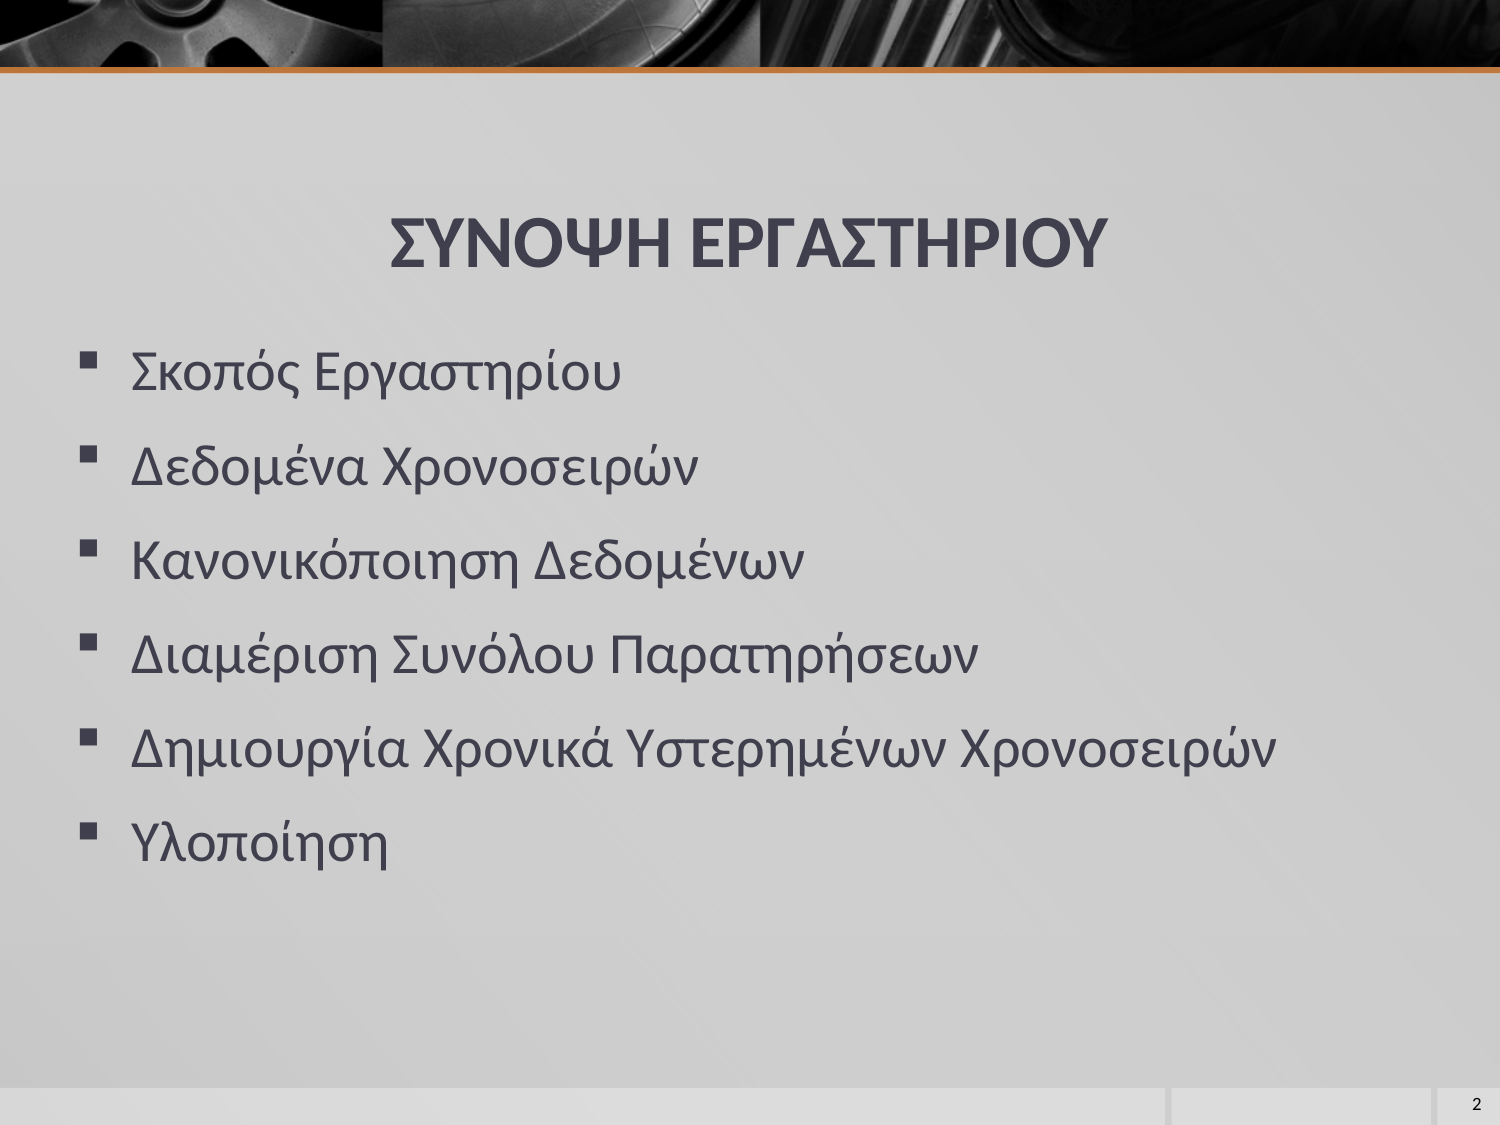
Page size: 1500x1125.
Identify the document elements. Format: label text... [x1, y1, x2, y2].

title ΣΥΝΟΨΗ ΕΡΓΑΣΤΗΡΙΟΥ [75, 162, 1425, 313]
picture [0, 0, 1500, 67]
list Σκοπός Εργαστηρίου Δεδομένα Χρονοσειρών Κανονικόποιηση Δεδομένων Διαμέριση Συνόλου Παρατηρήσεων Δημιουργία Χρονικά Υστερημένων Χρονοσειρών Υλοποίηση [75, 324, 1425, 1005]
slide_number 2 [1434, 1084, 1497, 1122]
